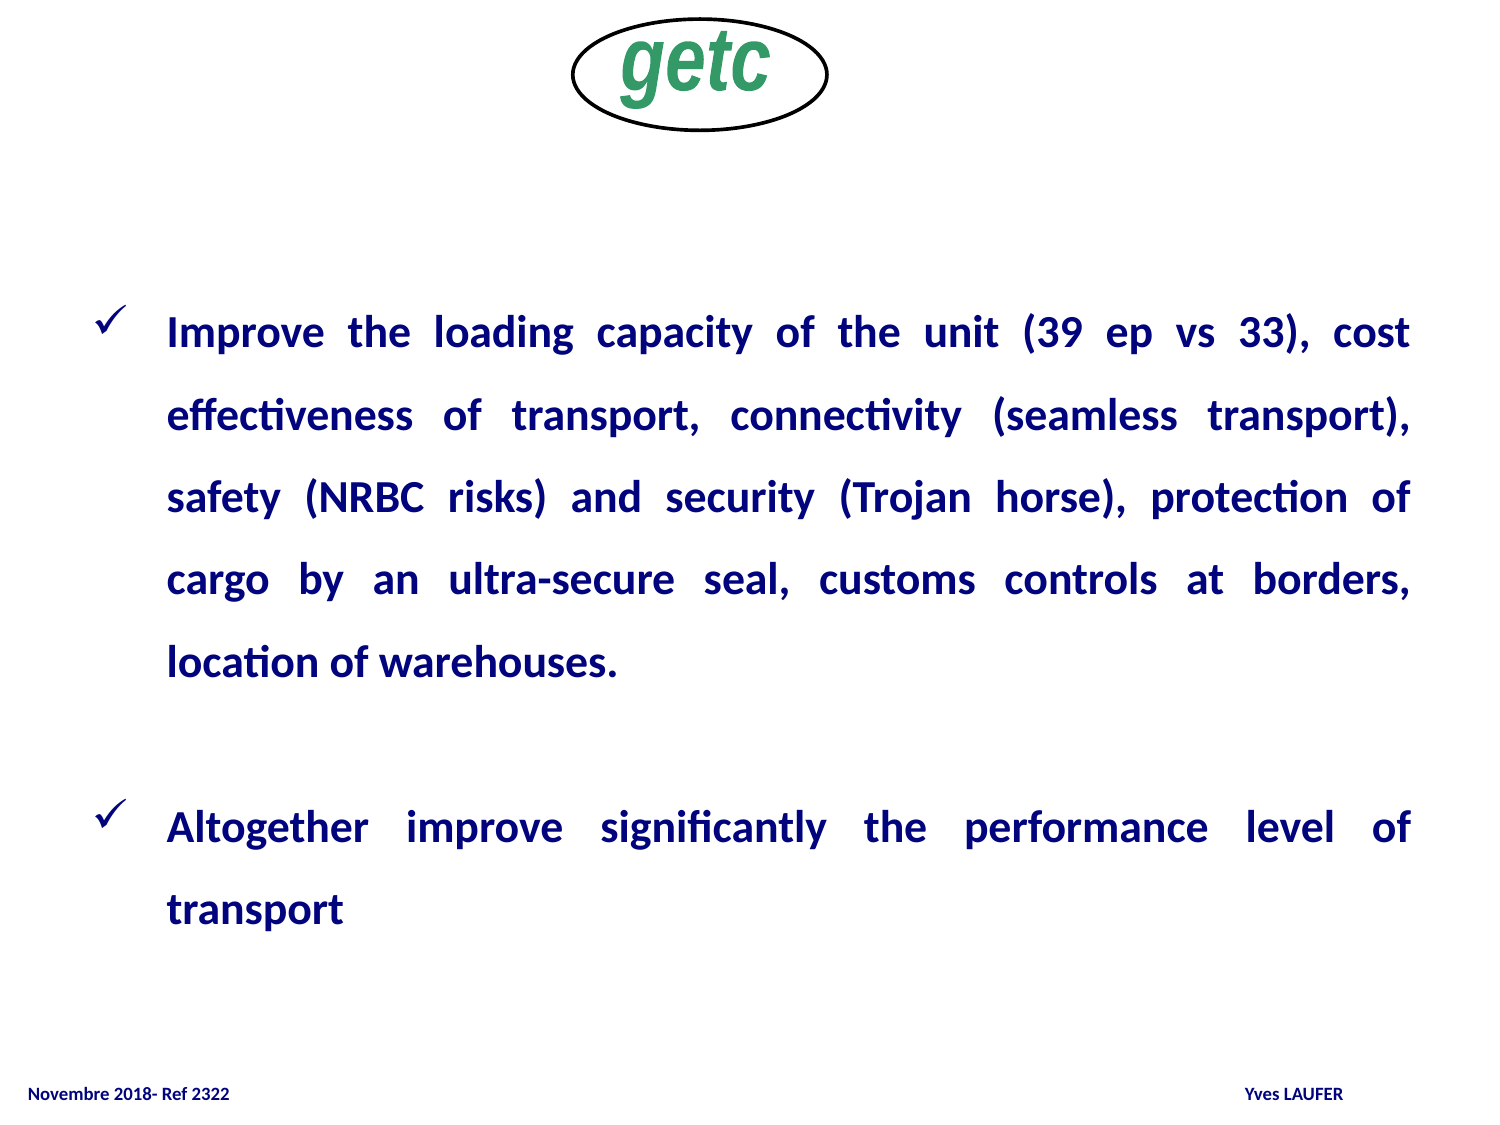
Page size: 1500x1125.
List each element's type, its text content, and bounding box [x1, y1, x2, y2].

footer Novembre 2018- Ref 2322 Yves LAUFER [8, 1063, 1497, 1123]
text_box [572, 19, 827, 131]
list Improve the loading capacity of the unit (39 ep vs 33), cost effectiveness of transport, connectivity (seamless transport), safety (NRBC risks) and security (Trojan horse), protection of cargo by an ultra-secure seal, customs controls at borders, location of warehouses. Altogether improve significantly the performance level of transport [76, 267, 1427, 956]
